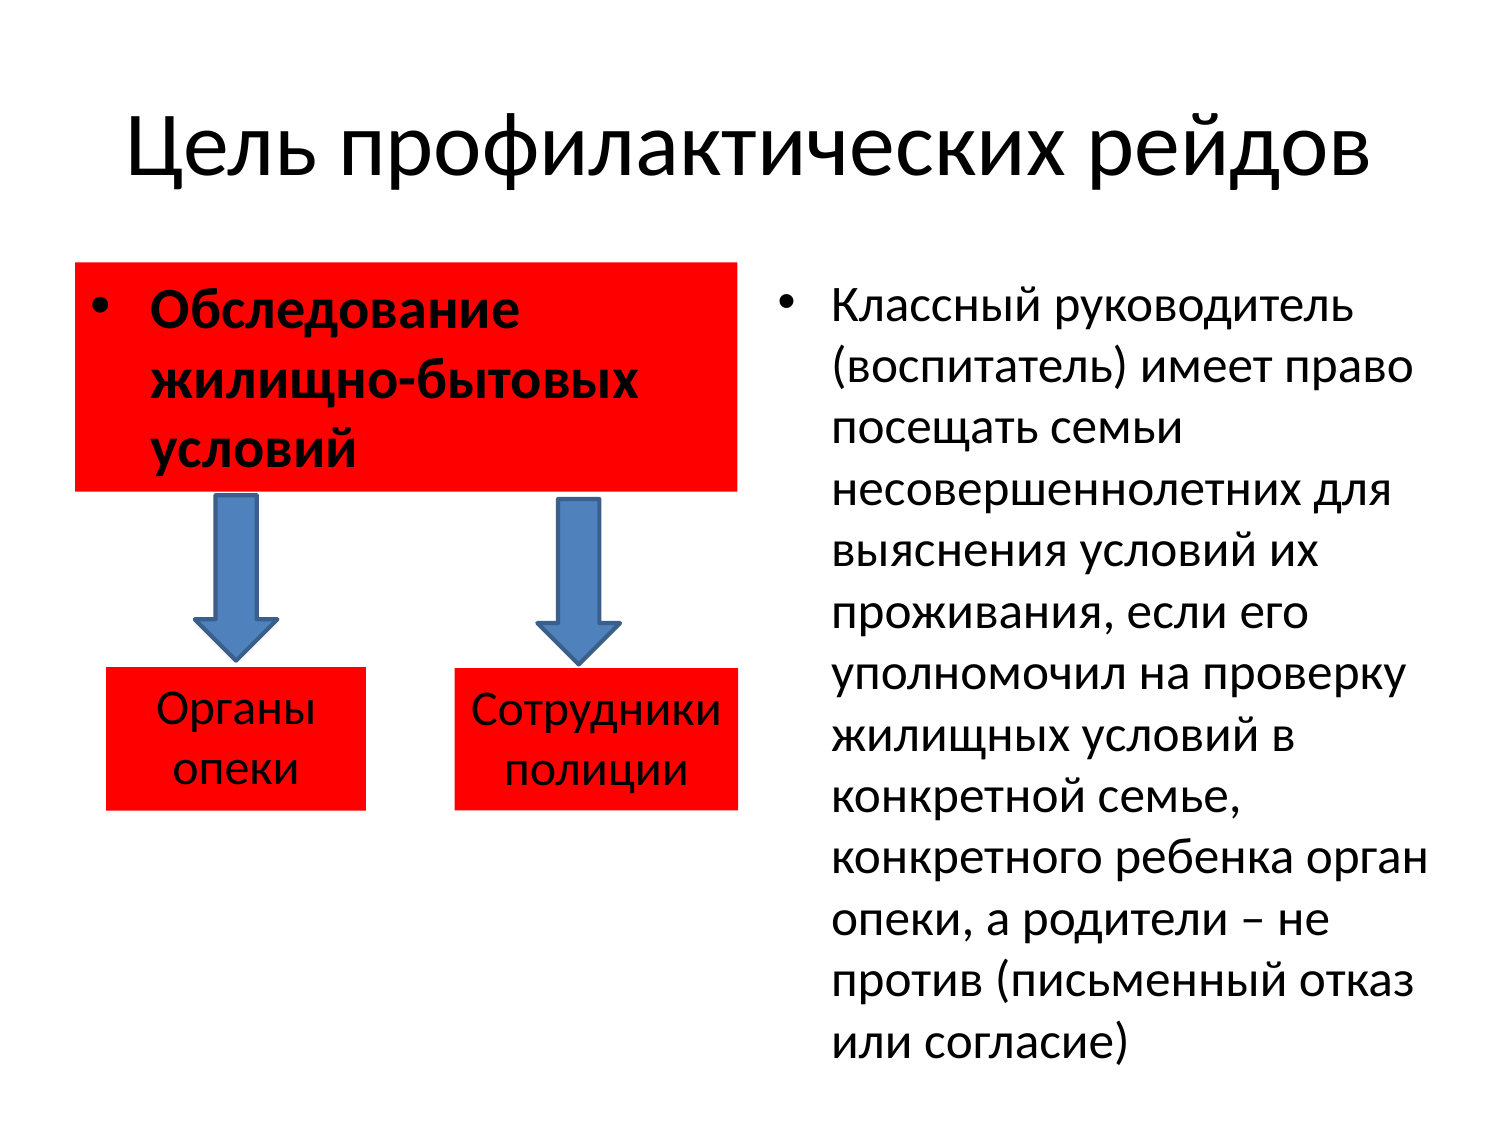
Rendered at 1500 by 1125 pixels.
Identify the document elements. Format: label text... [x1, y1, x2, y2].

title Цель профилактических рейдов [75, 45, 1425, 233]
text_box Сотрудники полиции [454, 668, 739, 811]
text_box [535, 496, 622, 667]
list Классный руководитель (воспитатель) имеет право посещать семьи несовершеннолетних для выяснения условий их проживания, если его уполномочил на проверку жилищных условий в конкретной семье, конкретного ребенка орган опеки, а родители – не против (письменный отказ или согласие) [762, 262, 1459, 1083]
text_box Органы опеки [106, 667, 366, 811]
list Обследование жилищно-бытовых условий [75, 262, 738, 492]
text_box [192, 493, 280, 663]
